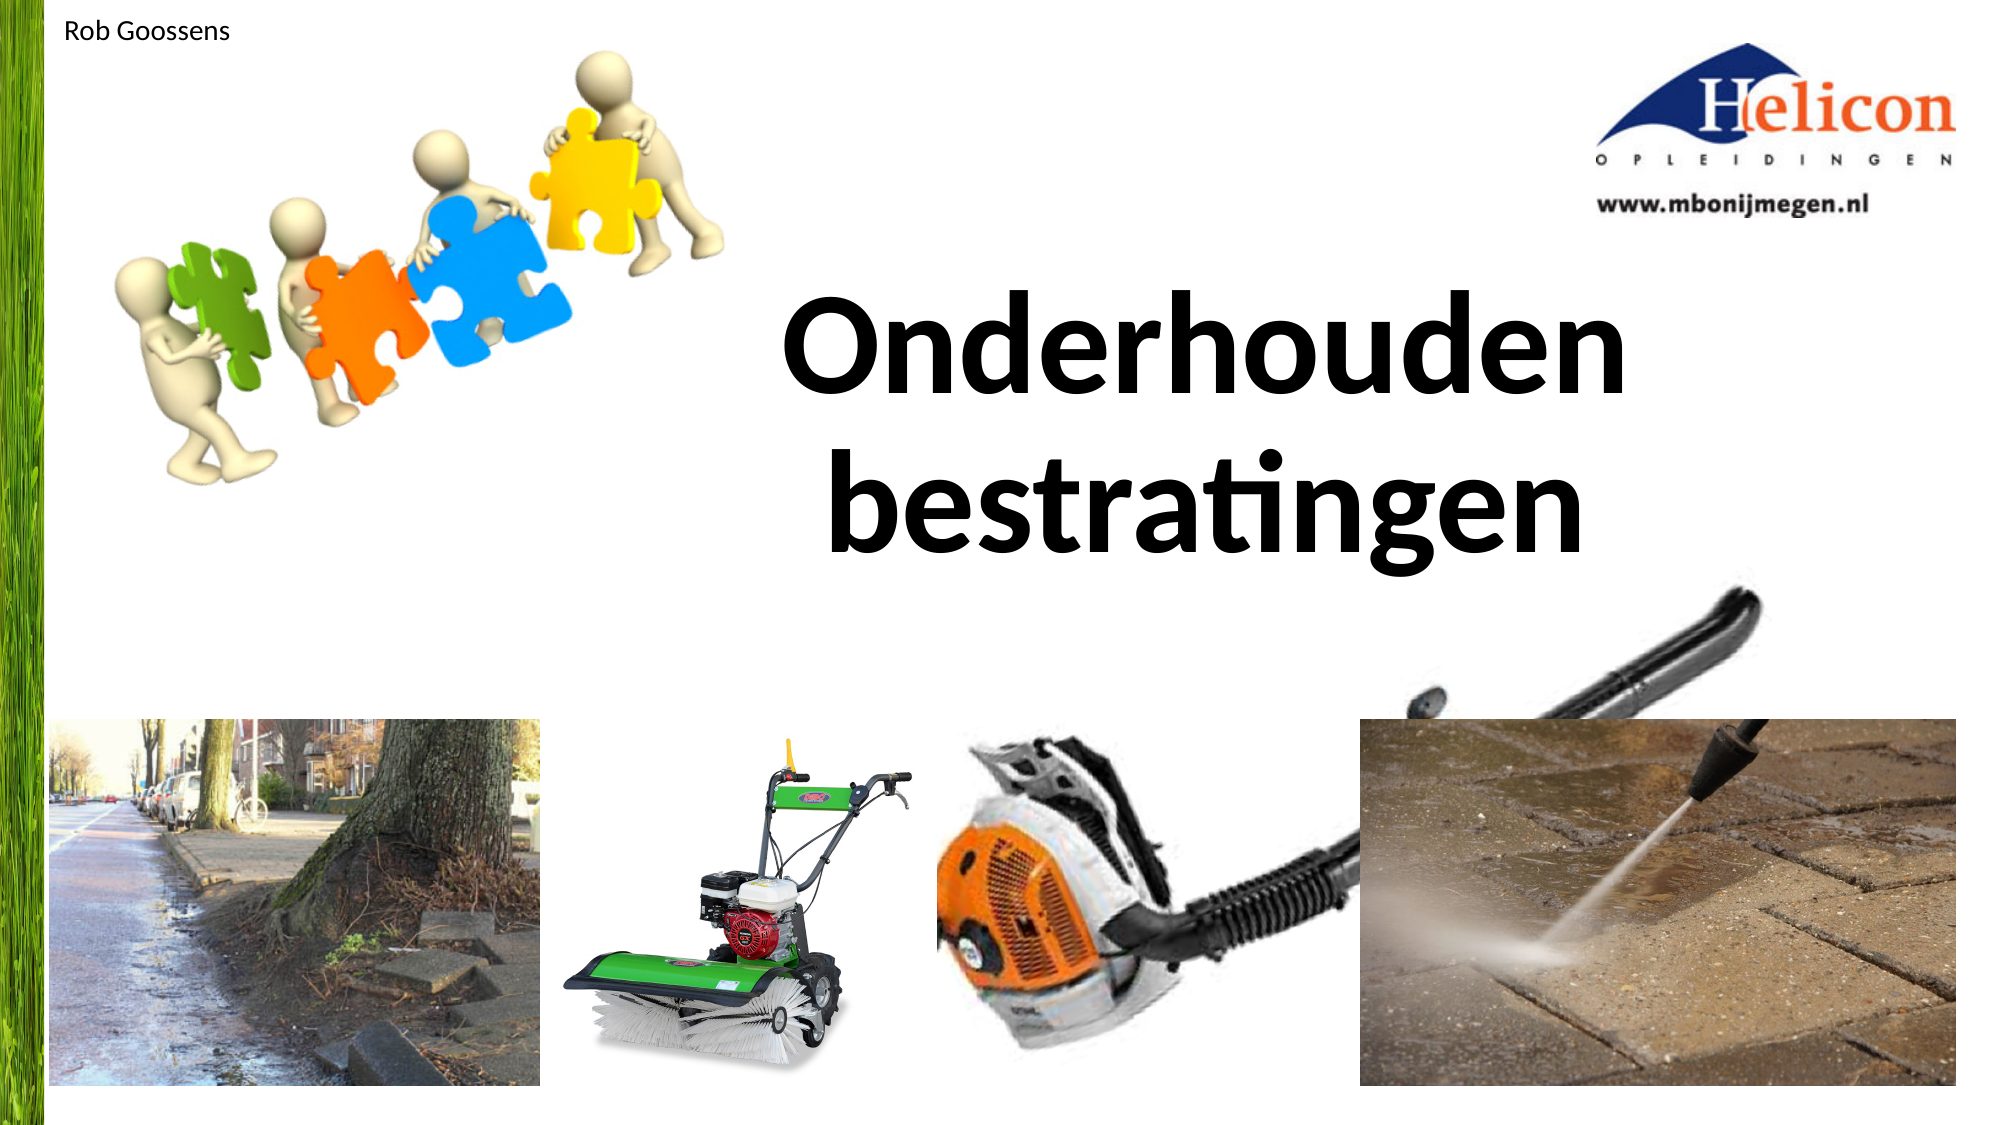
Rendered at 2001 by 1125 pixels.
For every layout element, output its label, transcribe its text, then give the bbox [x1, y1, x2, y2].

picture [544, 592, 1956, 1123]
picture [51, 2, 749, 528]
picture [49, 719, 540, 1086]
picture [1596, 43, 1956, 218]
text_box Rob Goossens [49, 3, 250, 54]
text_box [0, 0, 45, 1125]
subtitle Onderhouden bestratingen [455, 259, 1956, 595]
